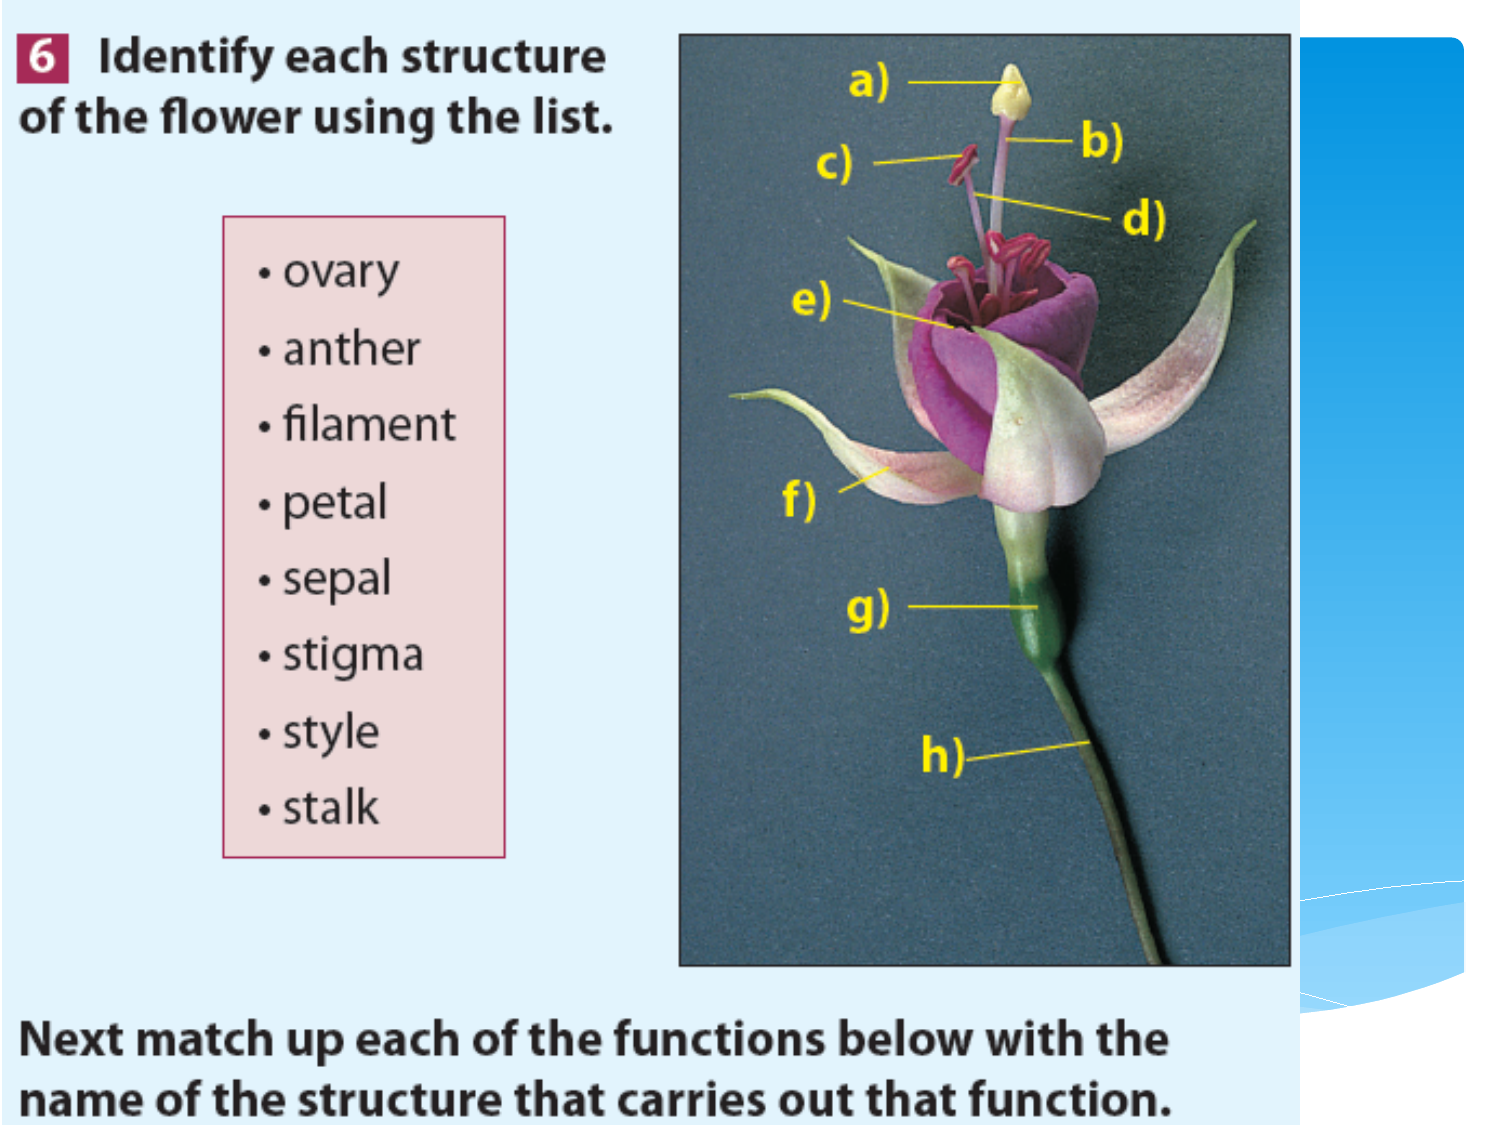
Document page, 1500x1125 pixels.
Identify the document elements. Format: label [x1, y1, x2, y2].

picture [1, 0, 1301, 1125]
